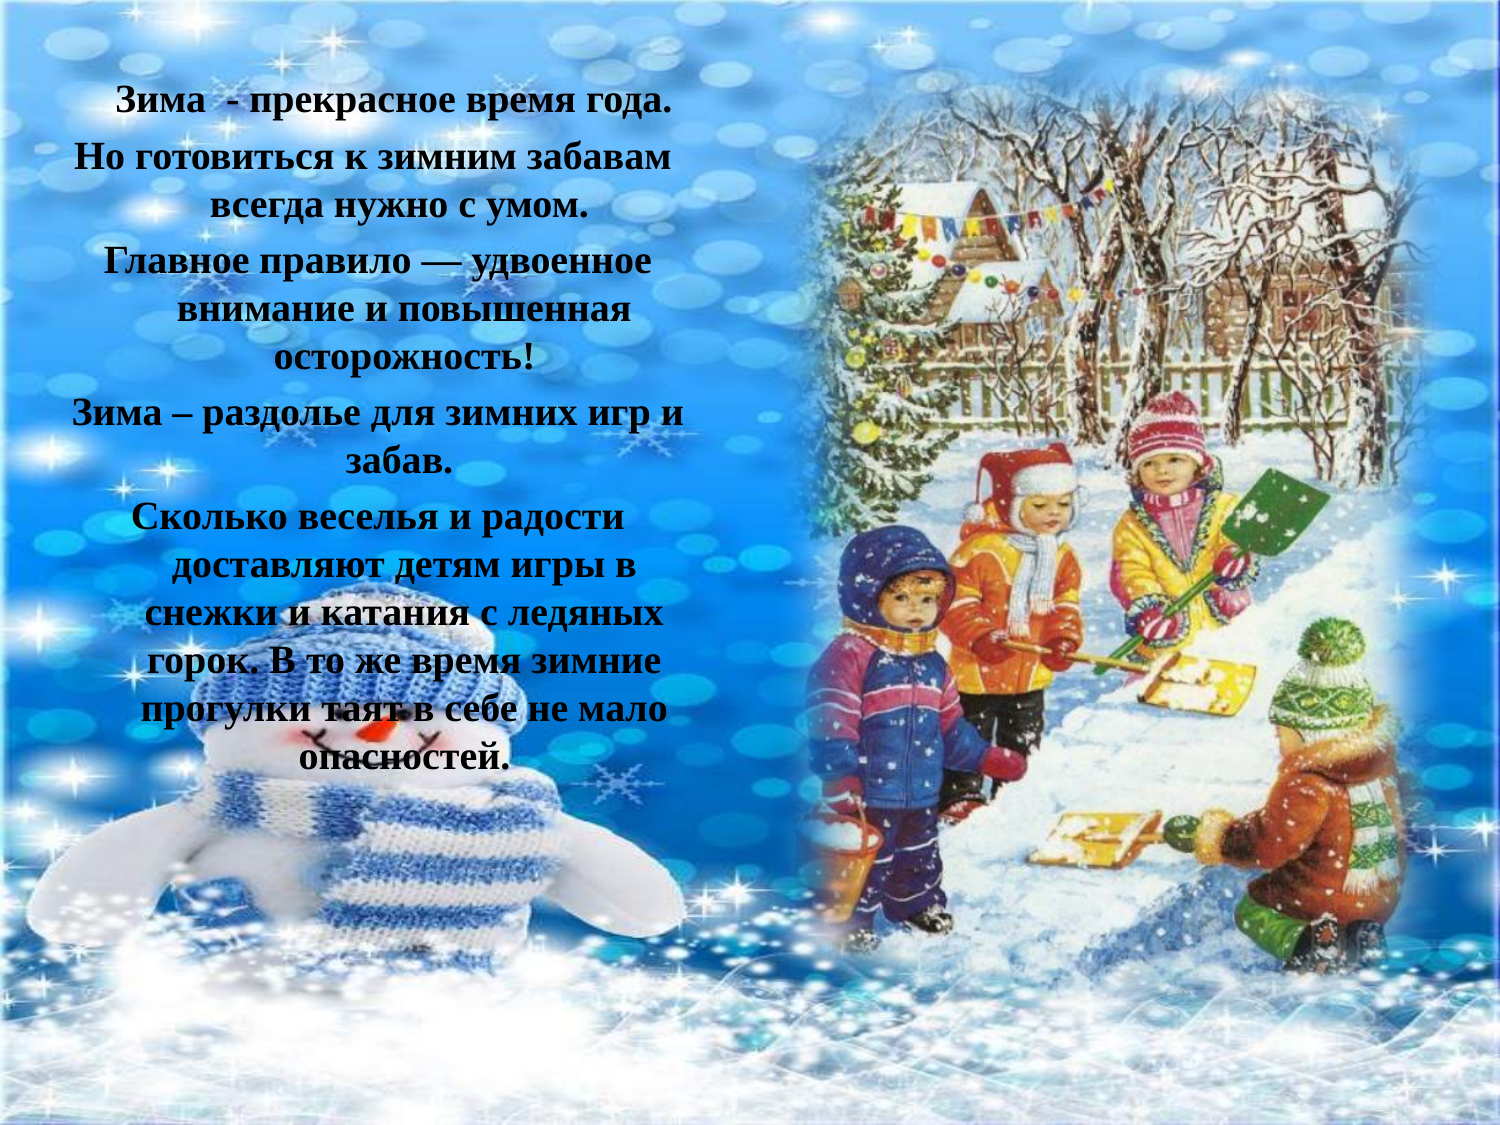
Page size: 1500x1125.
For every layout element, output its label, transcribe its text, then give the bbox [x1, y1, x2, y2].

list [773, 58, 1455, 1037]
list Зима - прекрасное время года. Но готовиться к зимним забавам всегда нужно с умом. Главное правило — удвоенное внимание и повышенная осторожность! Зима – раздолье для зимних игр и забав. Сколько веселья и радости доставляют детям игры в снежки и катания с ледяных горок. В то же время зимние прогулки таят в себе не мало опасностей. [46, 58, 710, 801]
picture [0, 0, 1500, 1125]
